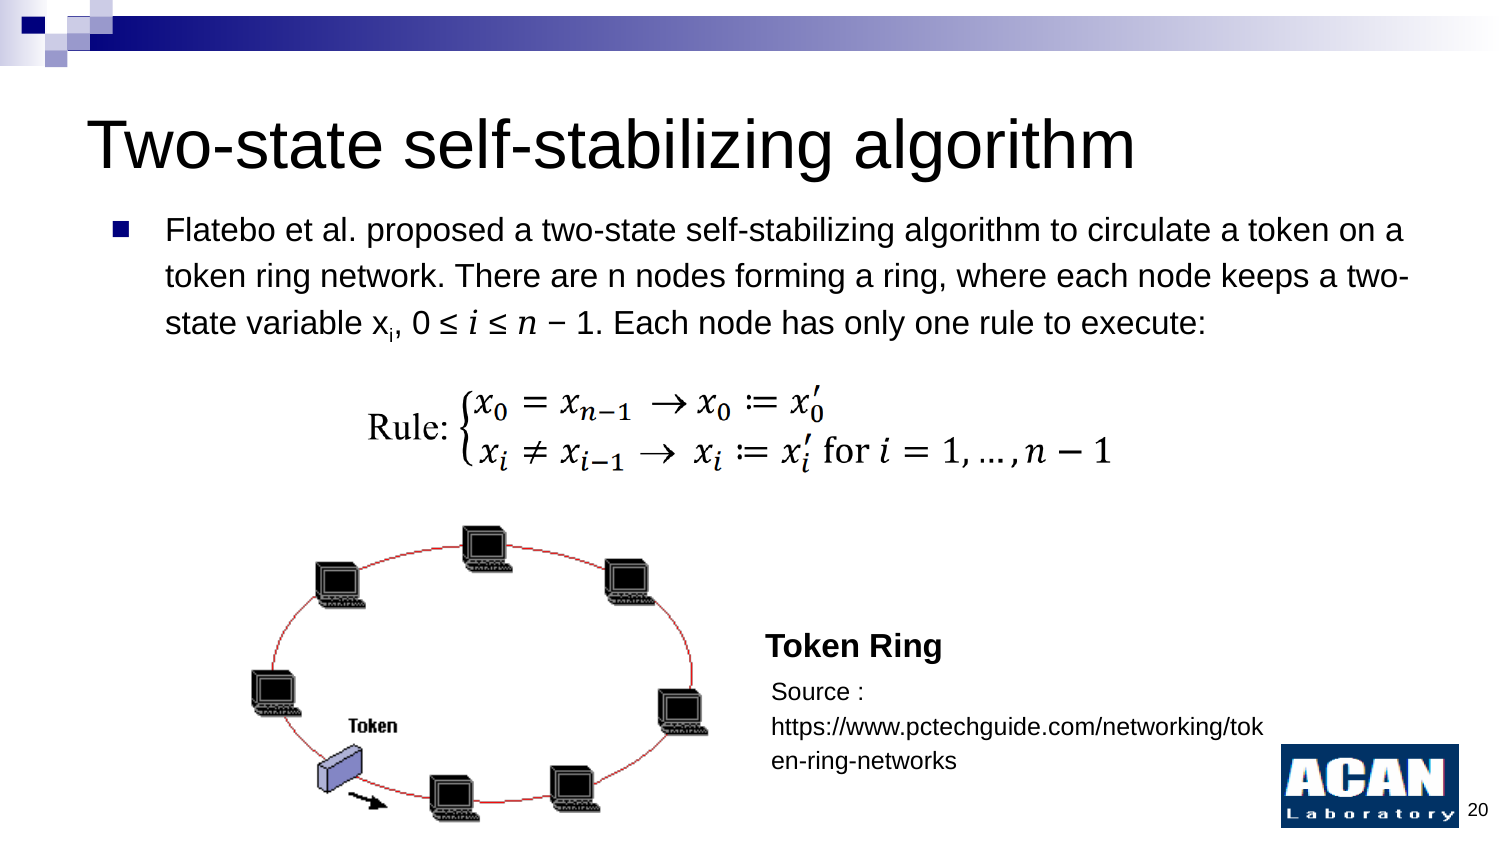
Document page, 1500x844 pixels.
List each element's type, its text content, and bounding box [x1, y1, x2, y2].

slide_number 20 [1149, 796, 1500, 827]
text_box Source : https://www.pctechguide.com/networking/token-ring-networks [755, 656, 1290, 790]
text_box Flatebo et al. proposed a two-state self-stabilizing algorithm to circulate a token on a token ring network. There are n nodes forming a ring, where each node keeps a two-state variable xi, 0 ≤ 𝑖 ≤ 𝑛 − 1. Each node has only one rule to execute: [75, 187, 1459, 591]
picture [1281, 744, 1459, 796]
picture [243, 522, 714, 827]
text_box Token Ring [750, 609, 1248, 680]
title Two-state self-stabilizing algorithm [75, 56, 1425, 187]
picture [363, 362, 1137, 493]
